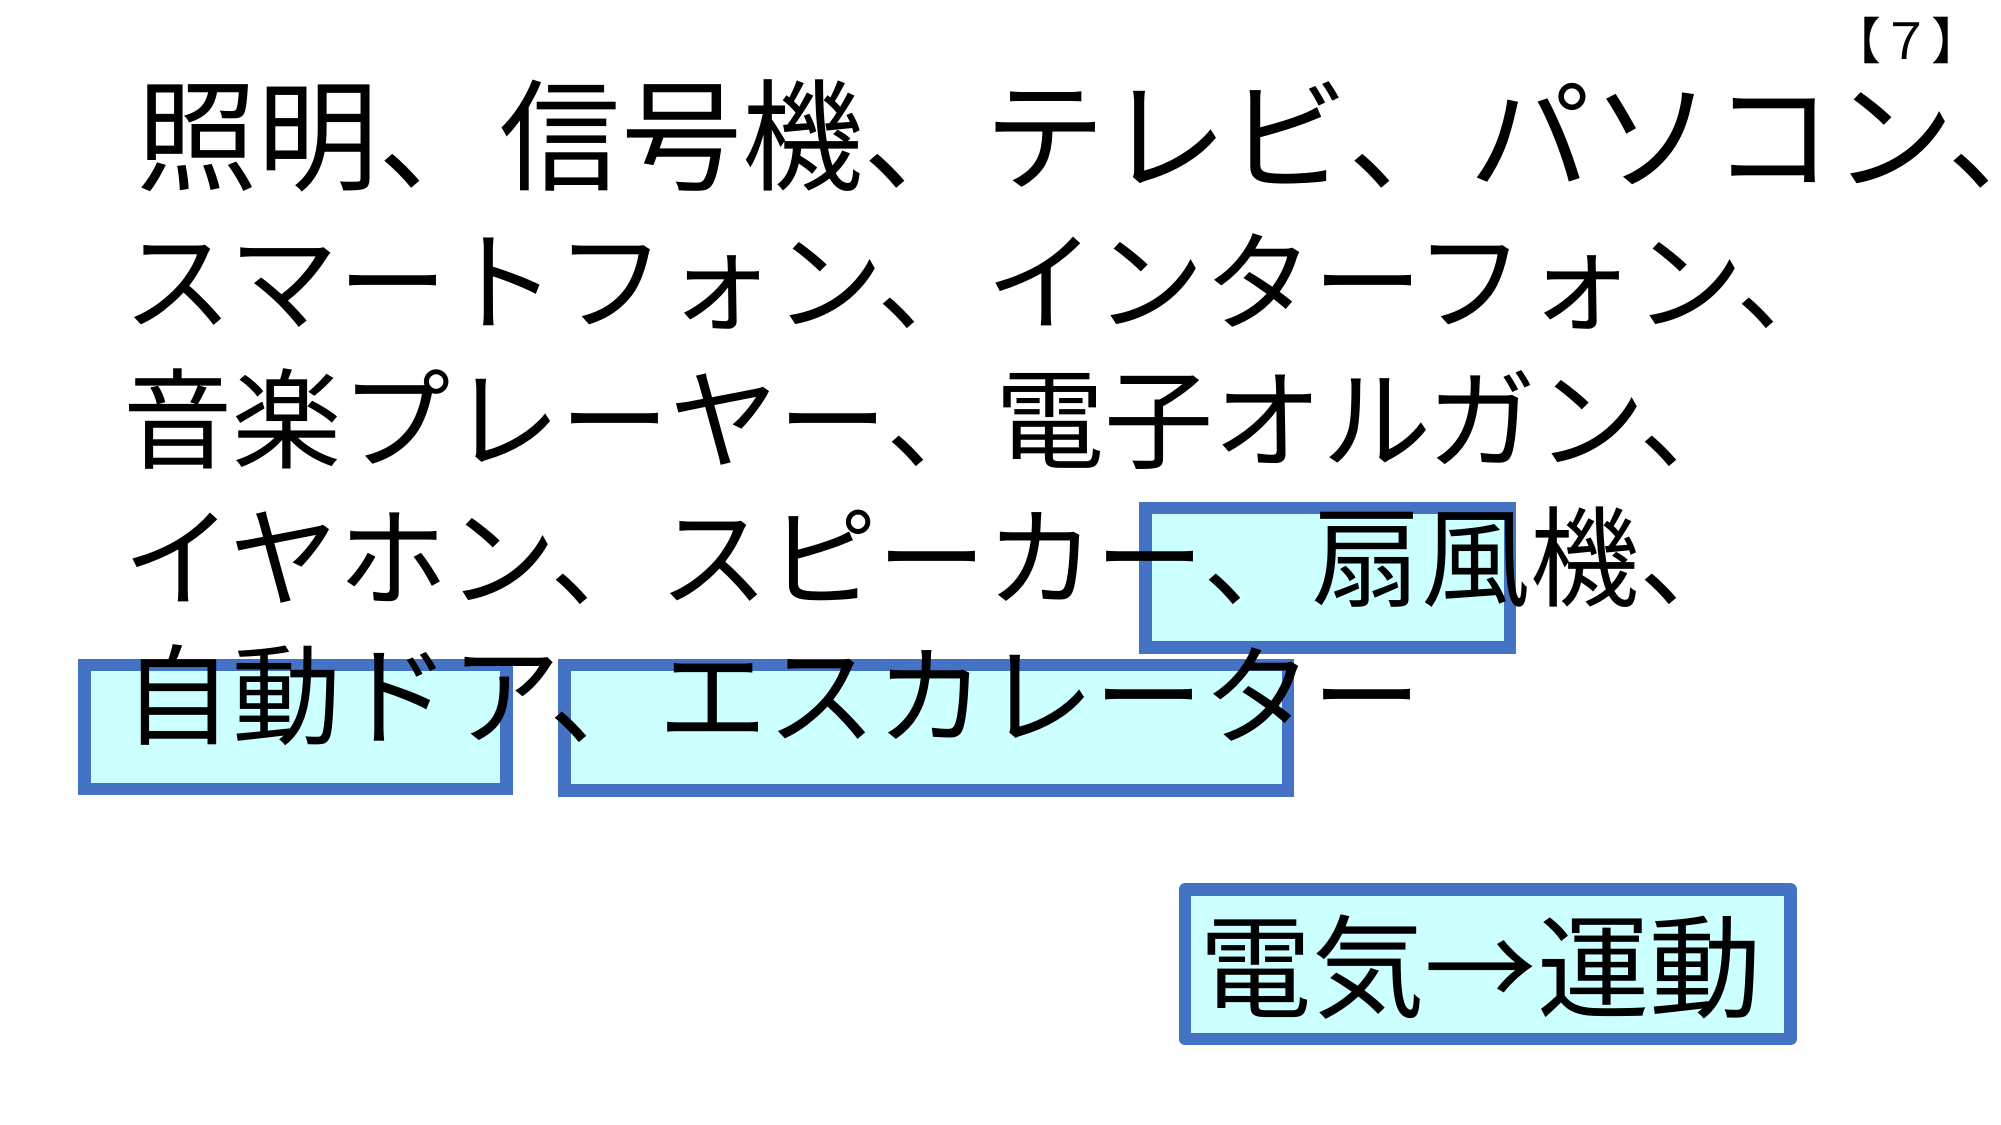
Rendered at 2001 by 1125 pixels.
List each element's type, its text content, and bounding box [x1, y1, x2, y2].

subtitle 照明、信号機、テレビ、パソコン、 スマートフォン、インターフォン、 音楽プレーヤー、電子オルガン、 イヤホン、スピーカー、扇風機、 自動ドア、エスカレーター [0, 69, 1972, 1097]
text_box 【７】 [1816, 2, 1998, 78]
text_box 電気→運動 [1185, 889, 1791, 1040]
